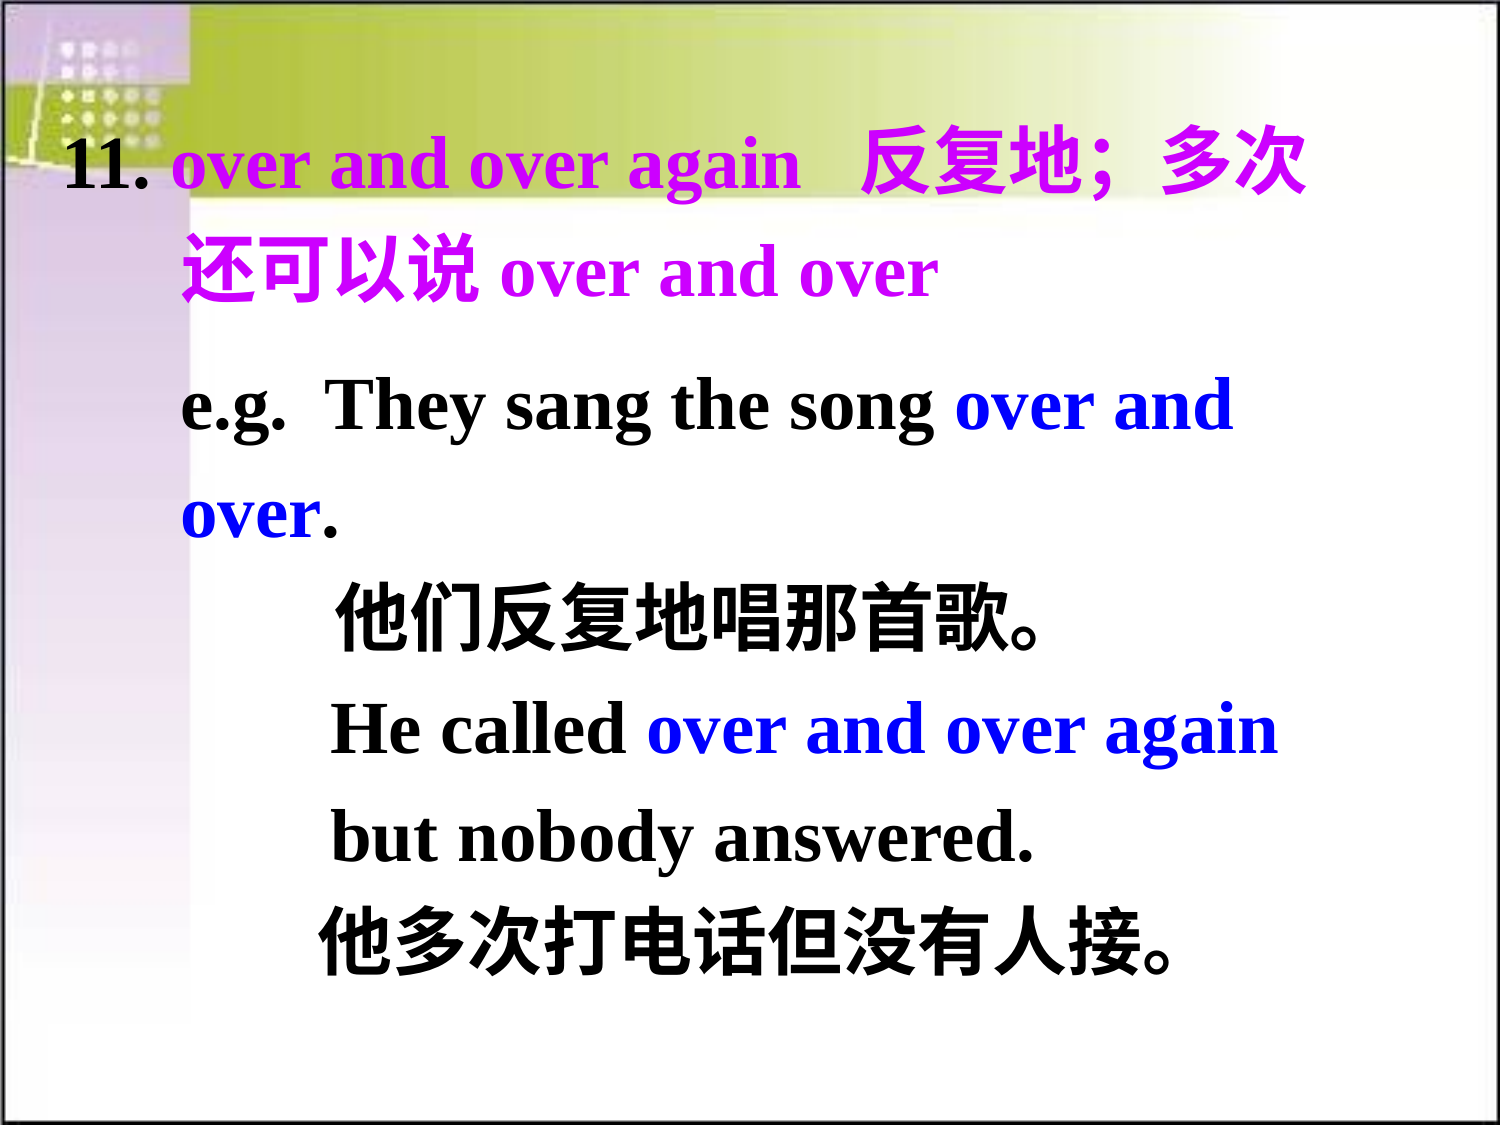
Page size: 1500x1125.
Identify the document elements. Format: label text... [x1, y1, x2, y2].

text_box 11. over and over again 反复地；多次 还可以说over and over [47, 88, 1388, 319]
text_box e.g. They sang the song over and over. 他们反复地唱那首歌。 He called over and over again but nobody answered. 他多次打电话但没有人接。 [165, 329, 1424, 884]
picture [0, 0, 1500, 1125]
